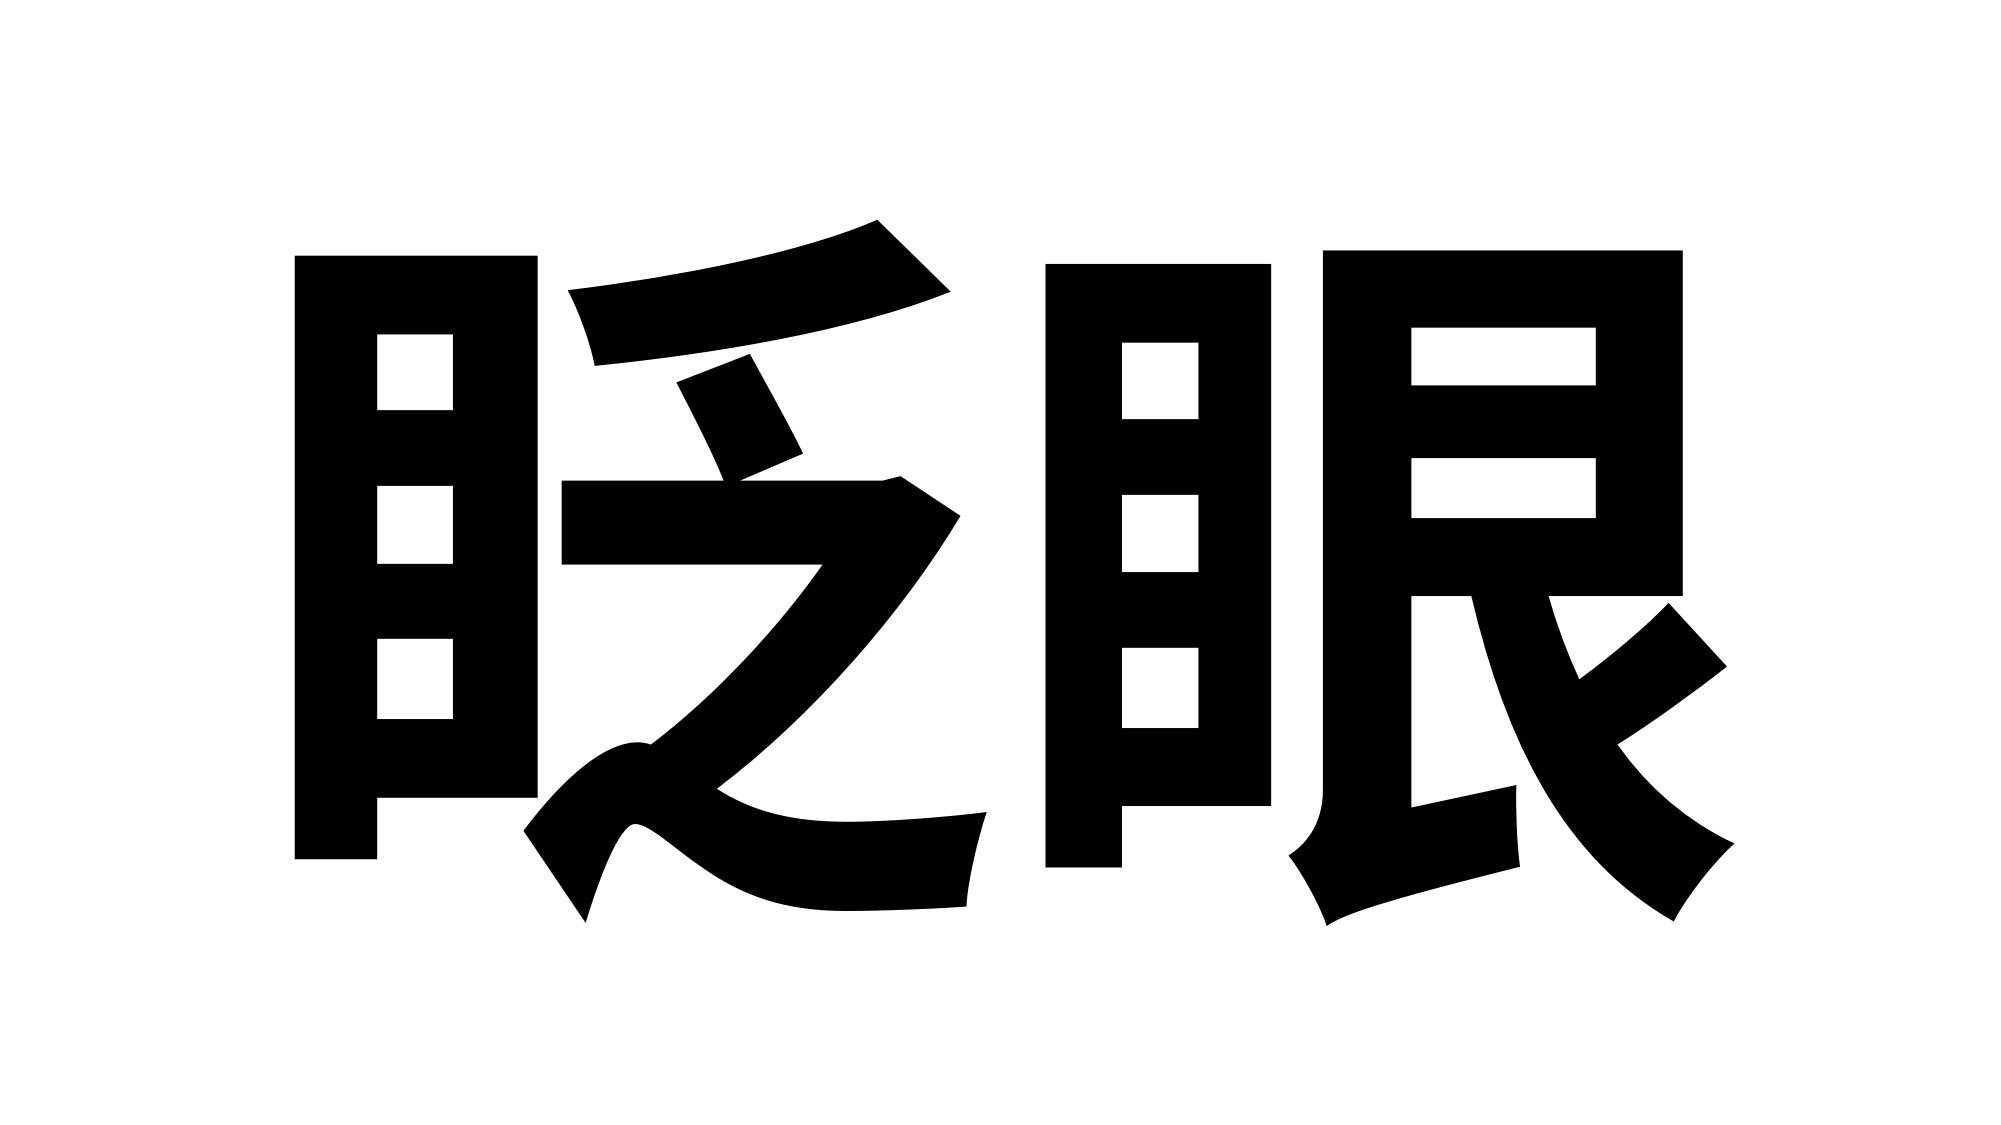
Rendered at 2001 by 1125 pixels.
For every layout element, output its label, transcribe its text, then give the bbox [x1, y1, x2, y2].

text_box 眨眼 [234, 100, 1766, 1016]
